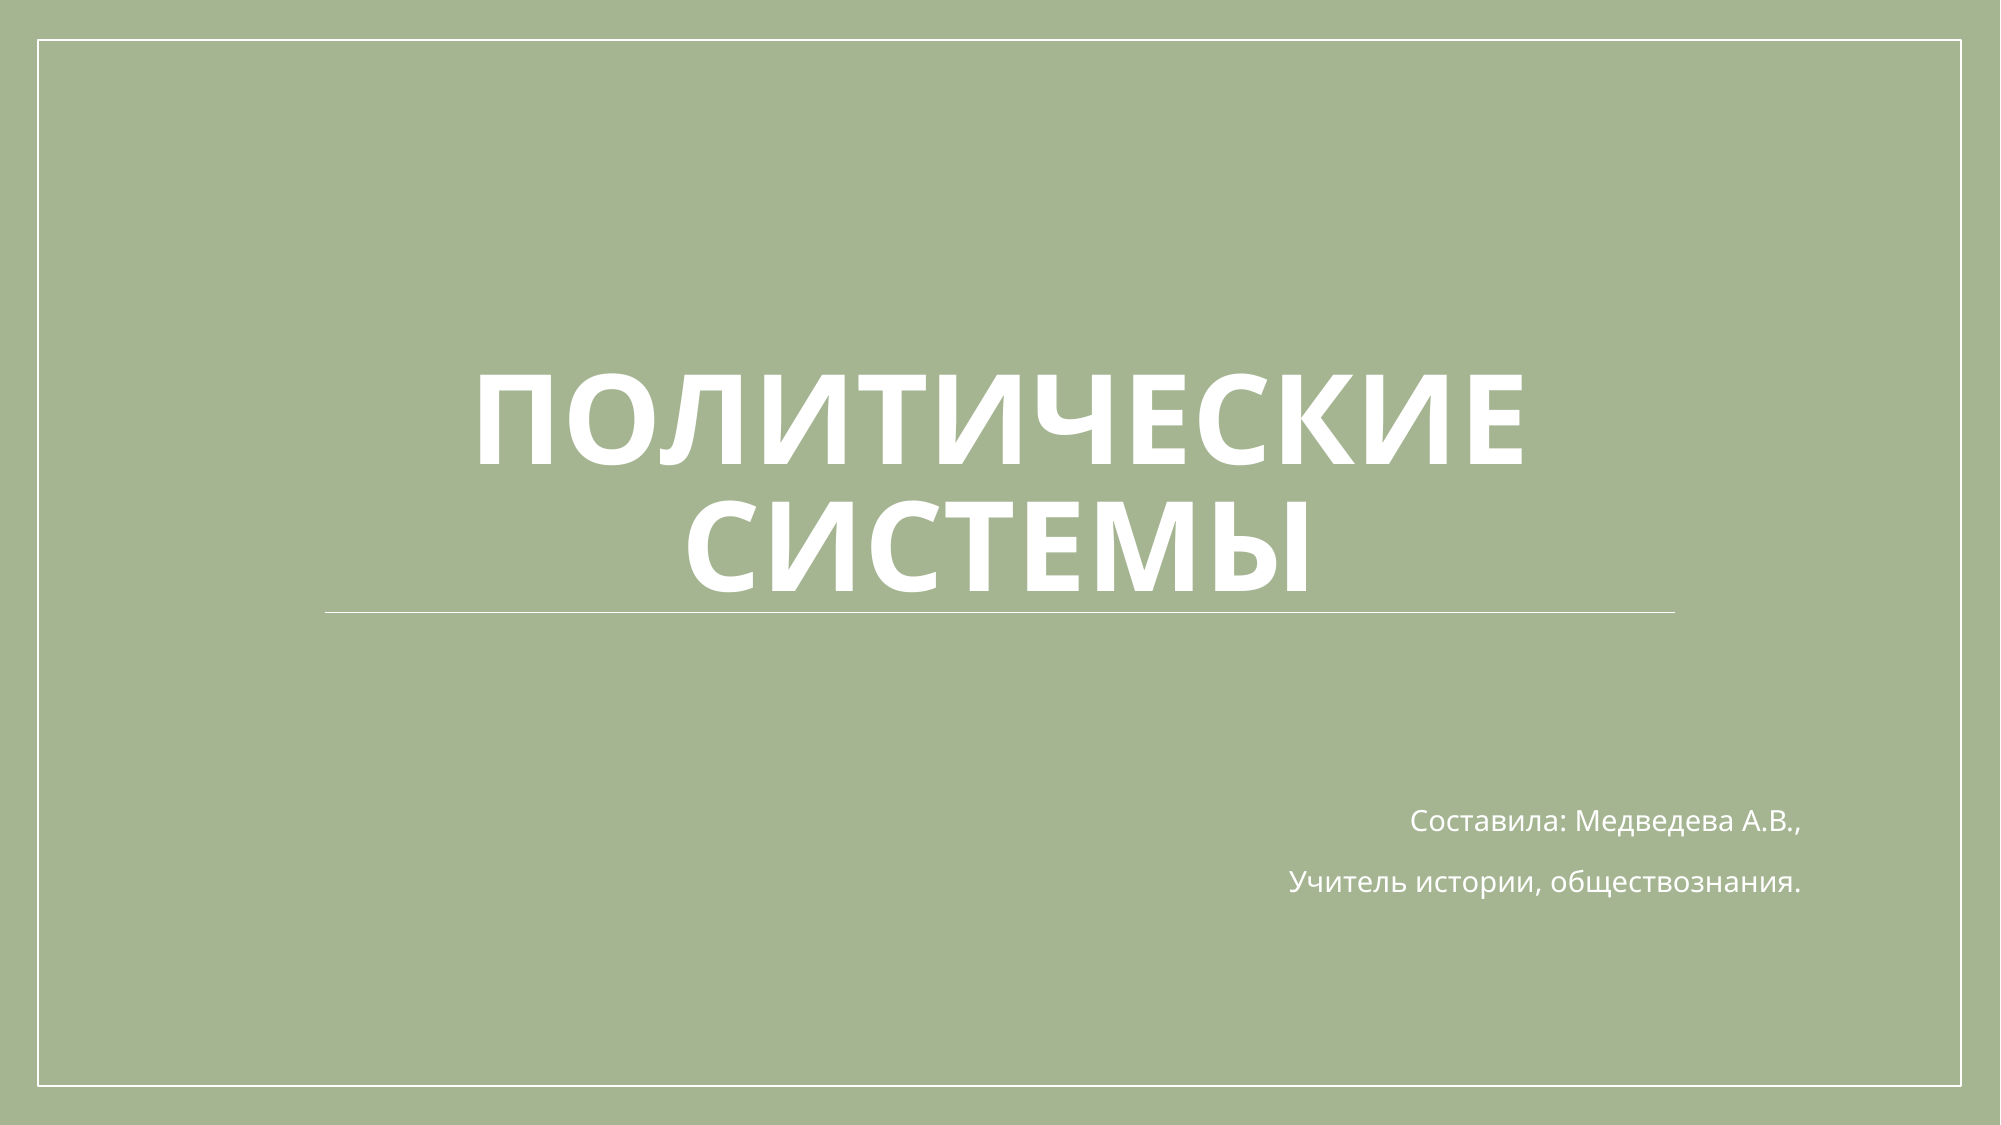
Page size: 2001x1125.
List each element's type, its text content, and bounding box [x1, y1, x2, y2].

title Политические системы [182, 144, 1818, 625]
subtitle Составила: Медведева А.В., Учитель истории, обществознания. [316, 734, 1818, 929]
